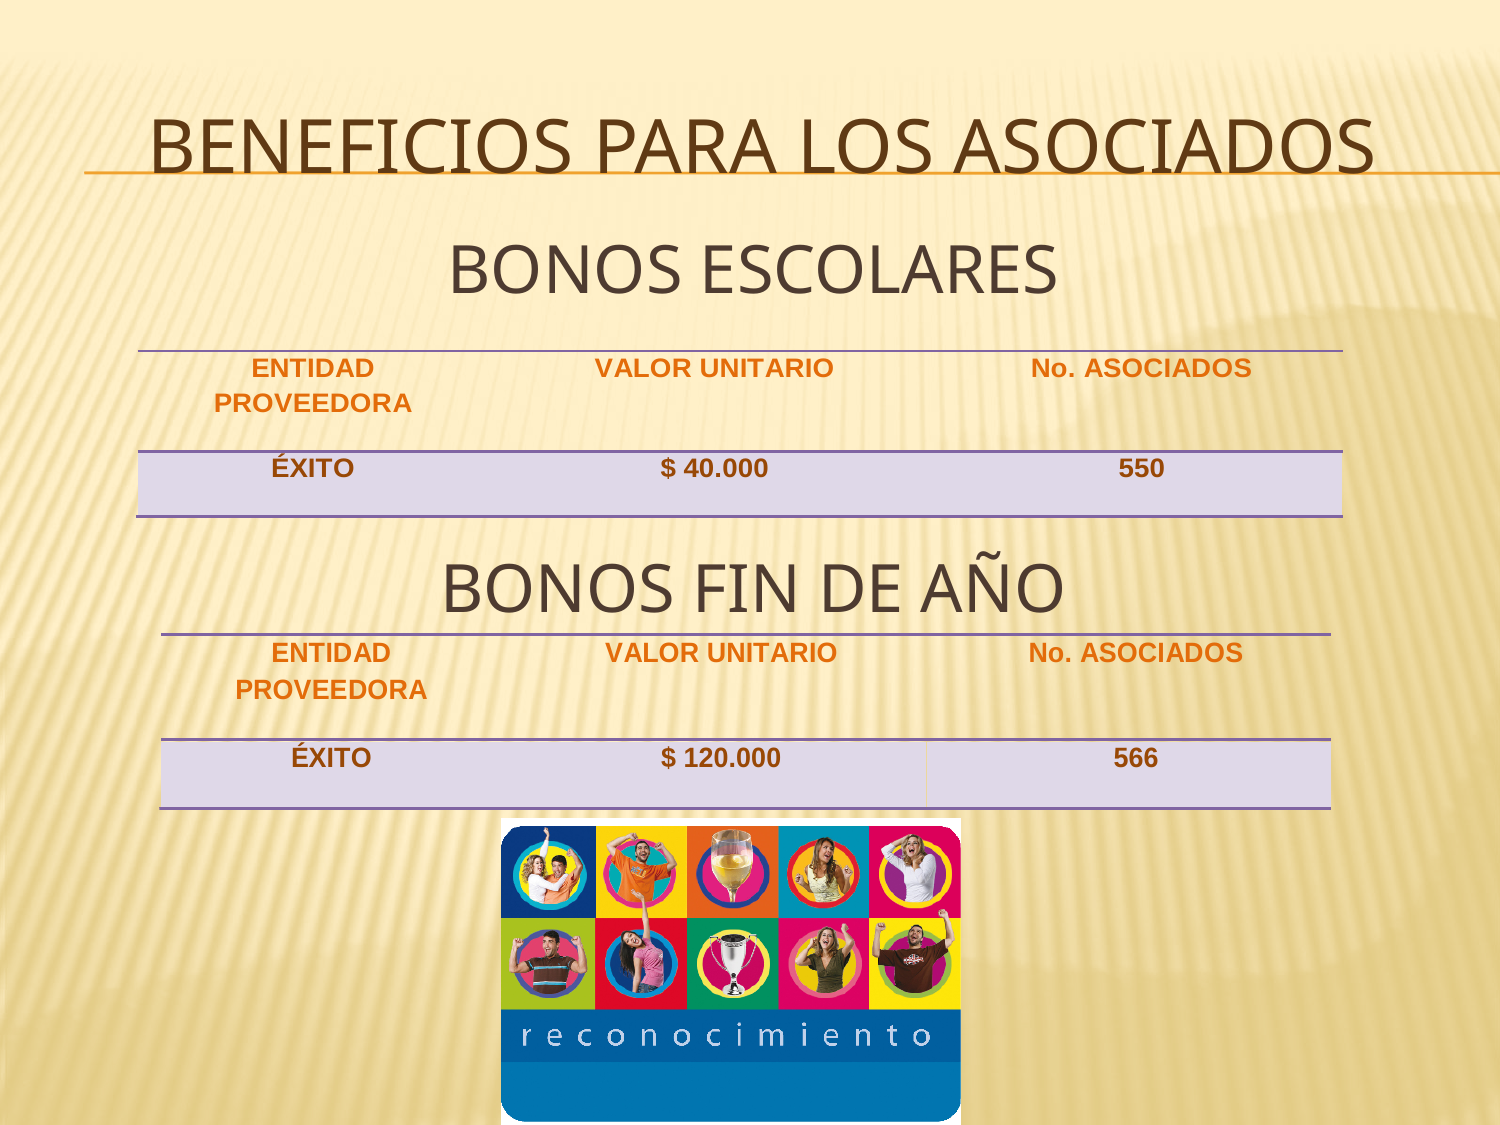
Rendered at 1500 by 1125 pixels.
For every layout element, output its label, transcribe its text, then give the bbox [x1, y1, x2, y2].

picture [135, 349, 1353, 587]
picture [159, 632, 1341, 1061]
list BONOS ESCOLARES [41, 219, 1467, 327]
text_box BONOS FIN DE AÑO [41, 538, 1467, 646]
picture [501, 1107, 961, 1125]
title BENEFICIOS PARA LOS ASOCIADOS [50, 75, 1475, 213]
